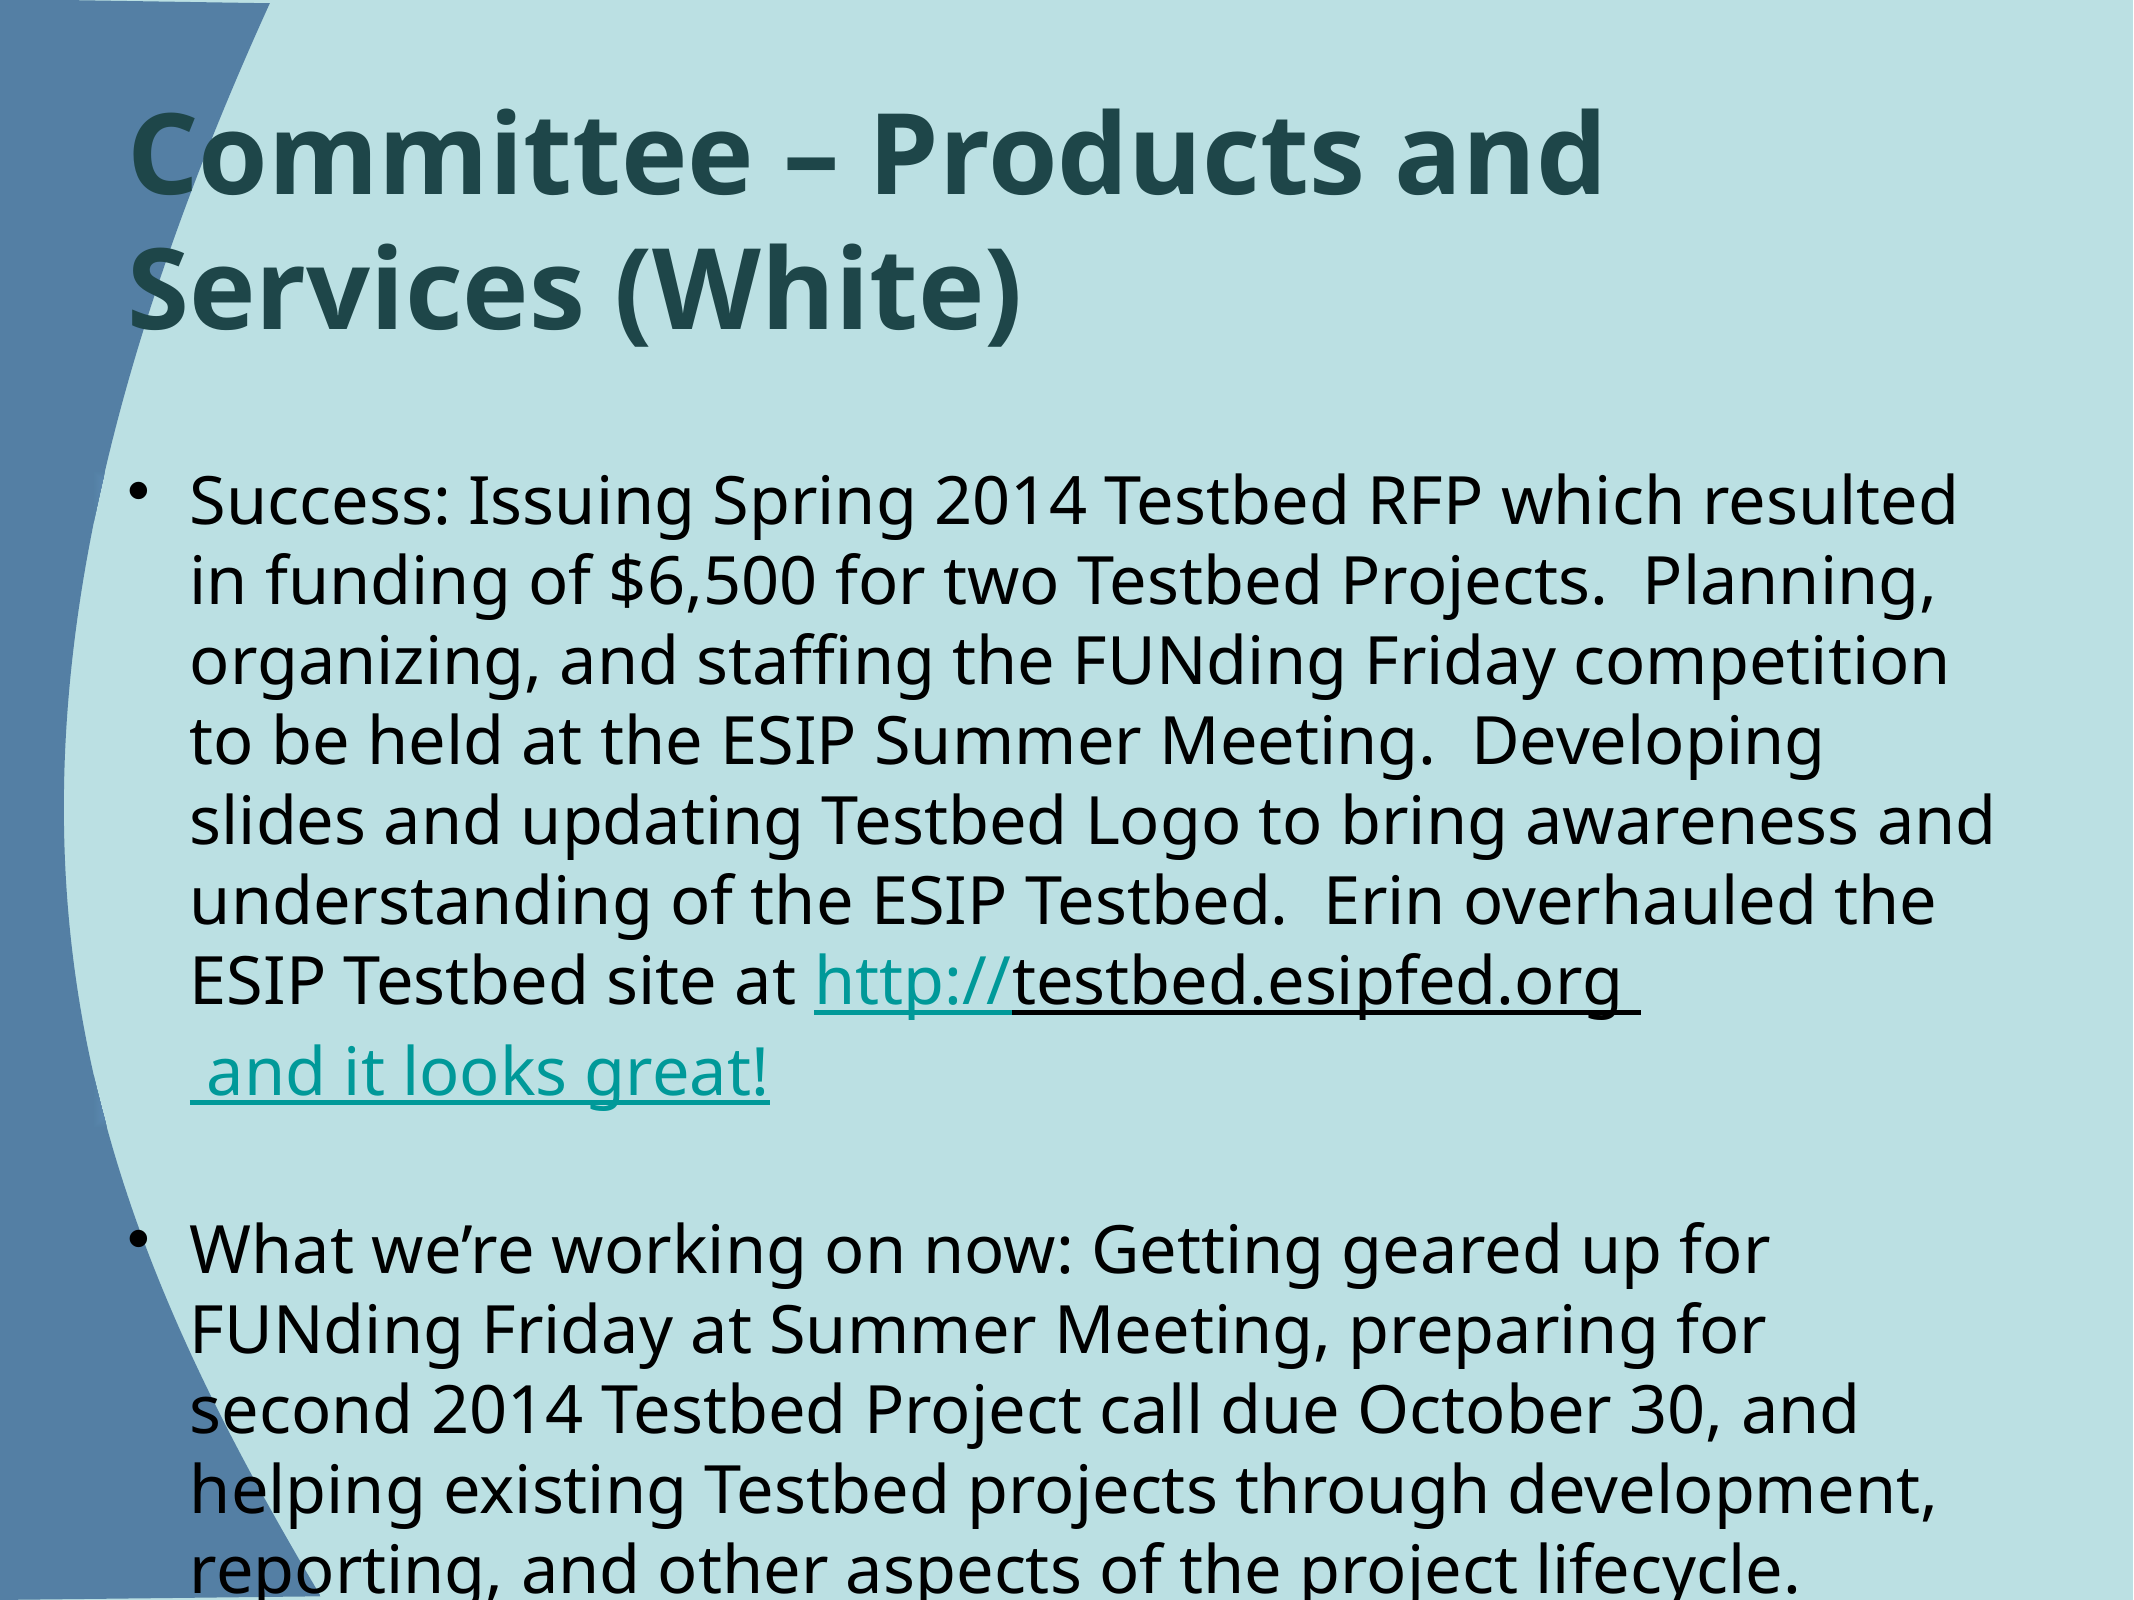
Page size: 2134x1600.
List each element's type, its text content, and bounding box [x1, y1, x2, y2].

text_box [0, 0, 321, 1600]
title Committee – Products and Services (White) [106, 63, 2028, 374]
list Success: Issuing Spring 2014 Testbed RFP which resulted in funding of $6,500 for two Testbed Projects. Planning, organizing, and staffing the FUNding Friday competition to be held at the ESIP Summer Meeting. Developing slides and updating Testbed Logo to bring awareness and understanding of the ESIP Testbed. Erin overhauled the ESIP Testbed site at http://testbed.esipfed.org and it looks great! What we’re working on now: Getting geared up for FUNding Friday at Summer Meeting, preparing for second 2014 Testbed Project call due October 30, and helping existing Testbed projects through development, reporting, and other aspects of the project lifecycle. [106, 436, 2028, 1463]
